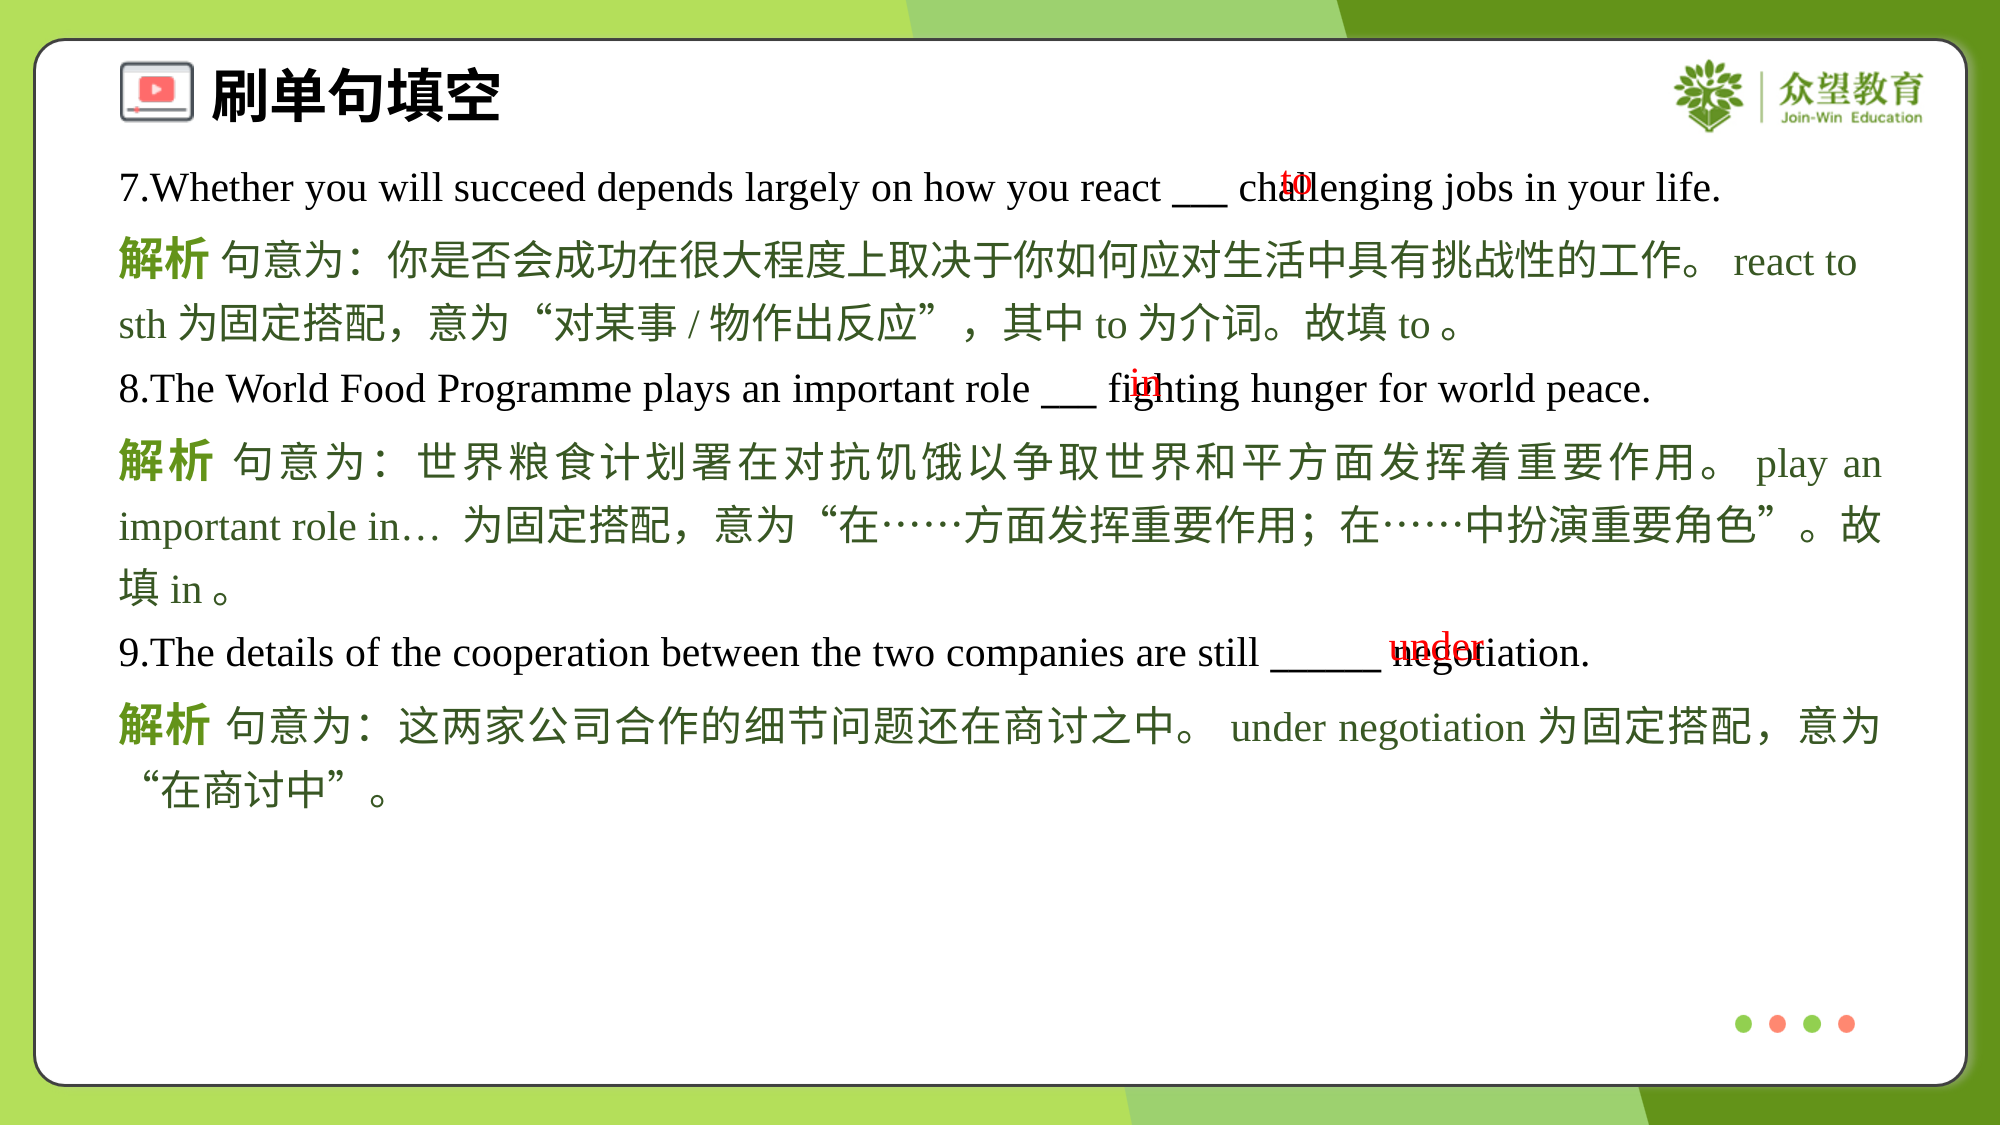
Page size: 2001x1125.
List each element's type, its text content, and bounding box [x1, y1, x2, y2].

text_box under [1384, 606, 1489, 665]
text_box 解析 句意为：你是否会成功在很大程度上取决于你如何应对生活中具有挑战性的工作。react to sth为固定搭配，意为“对某事/物作出反应”，其中to为介词。故填to。 [118, 215, 1883, 343]
text_box in [1124, 342, 1167, 400]
text_box 7.Whether you will succeed depends largely on how you react ___ challenging jobs in your life. [118, 146, 1883, 204]
text_box 8.The World Food Programme plays an important role ___ fighting hunger for world peace. [118, 348, 1883, 406]
text_box 解析 句意为：这两家公司合作的细节问题还在商讨之中。under negotiation为固定搭配，意为“在商讨中”。 [118, 682, 1883, 809]
picture [0, 0, 2000, 1125]
text_box 9.The details of the cooperation between the two companies are still ______ negotiation. [118, 612, 1883, 670]
text_box to [1275, 140, 1318, 199]
text_box 解析 句意为：世界粮食计划署在对抗饥饿以争取世界和平方面发挥着重要作用。play an important role in… 为固定搭配，意为“在……方面发挥重要作用；在……中扮演重要角色”。故填in。 [118, 417, 1883, 607]
